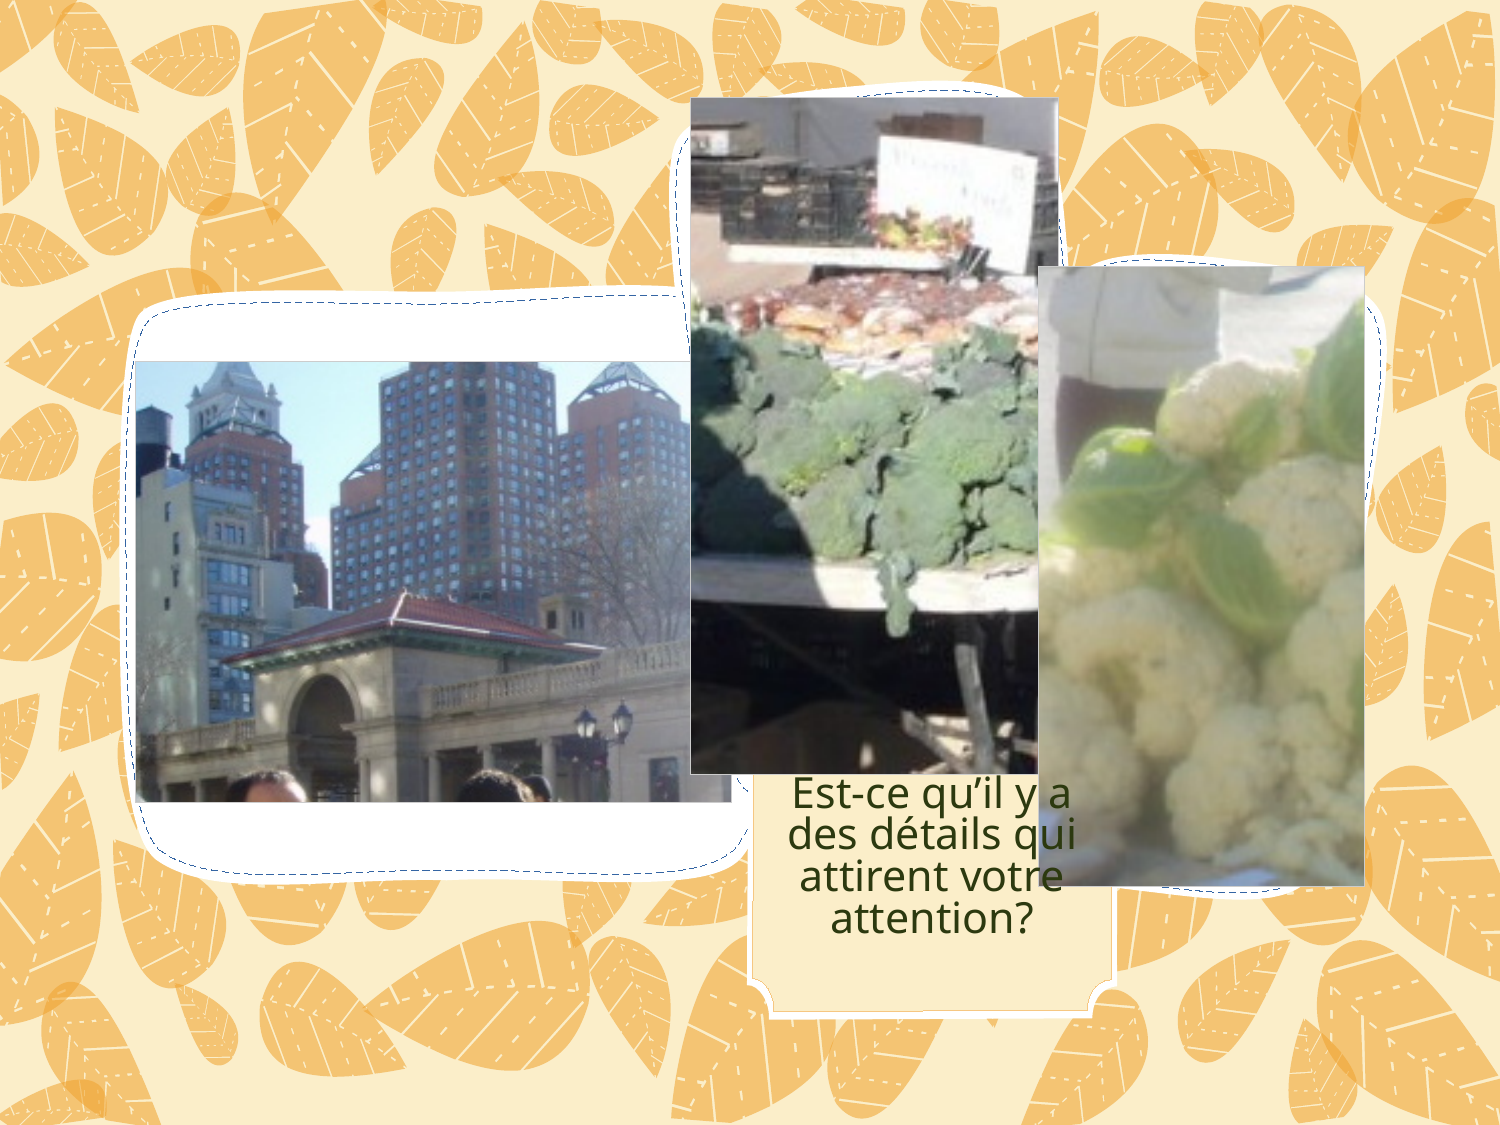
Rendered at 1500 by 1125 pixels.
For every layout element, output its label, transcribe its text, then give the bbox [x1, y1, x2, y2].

picture [135, 96, 1365, 887]
list Est-ce qu’il y a des détails qui attirent votre attention? [772, 776, 1093, 1024]
